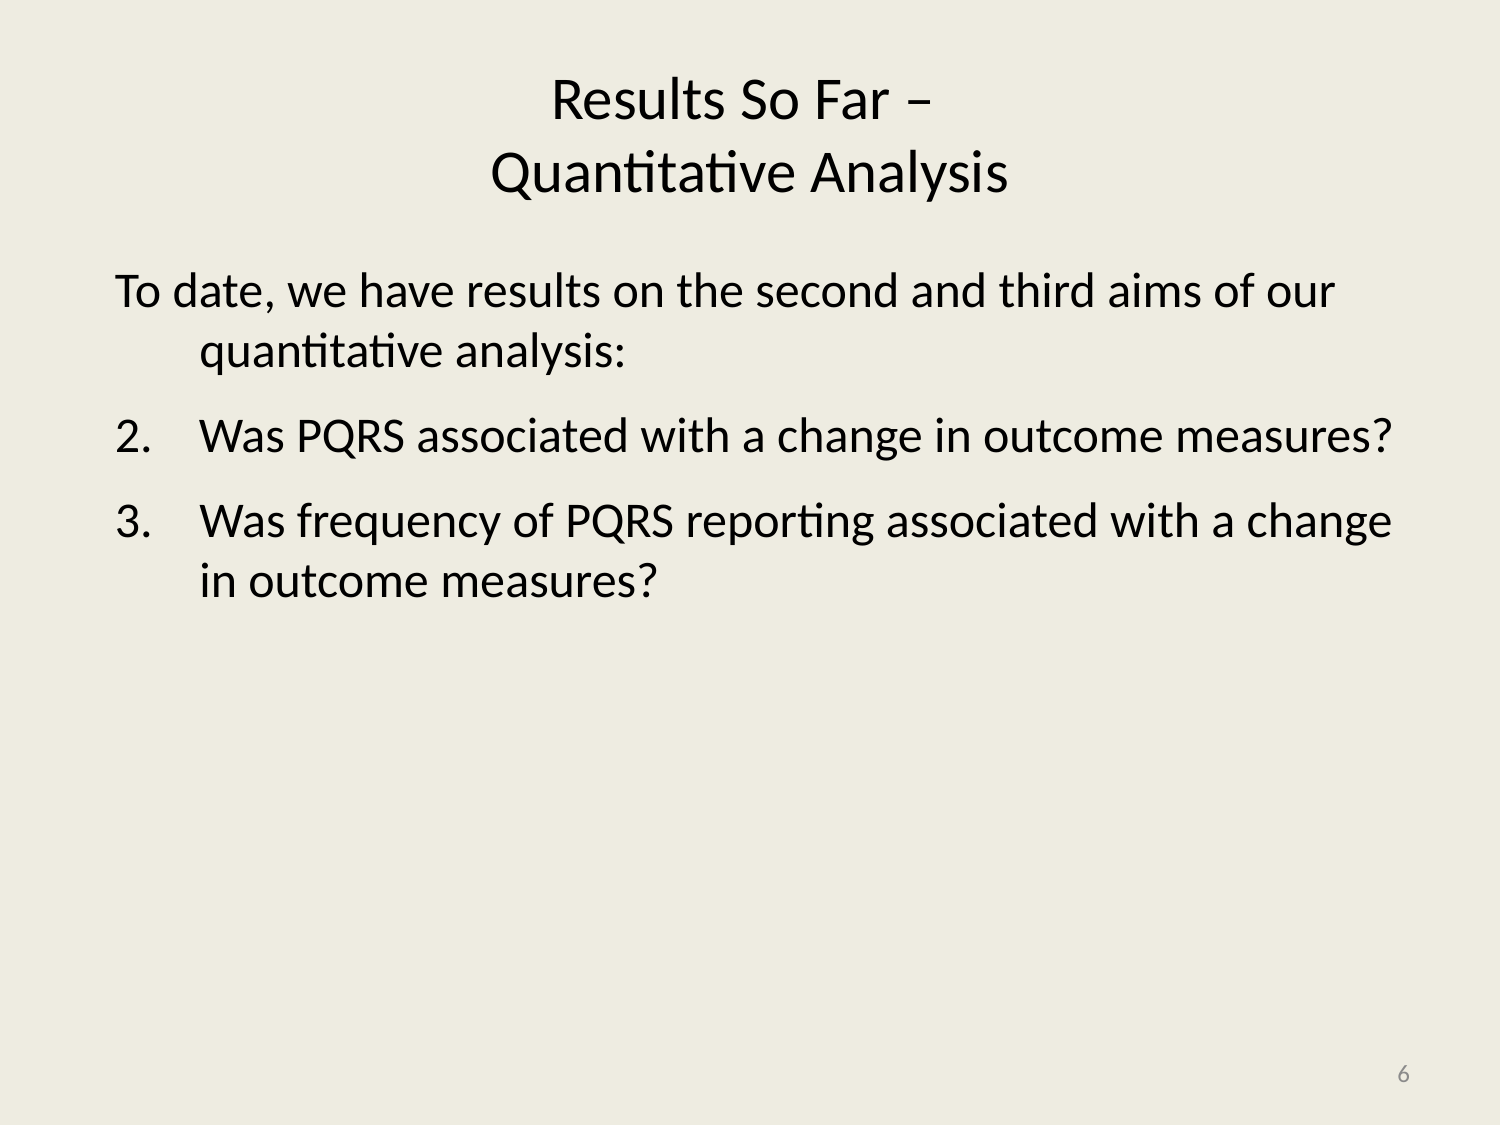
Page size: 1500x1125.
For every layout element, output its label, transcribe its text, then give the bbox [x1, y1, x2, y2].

subtitle To date, we have results on the second and third aims of our quantitative analysis: 2. Was PQRS associated with a change in outcome measures? Was frequency of PQRS reporting associated with a change in outcome measures? [99, 249, 1425, 1063]
title Results So Far – Quantitative Analysis [112, 50, 1388, 213]
slide_number 6 [1074, 1042, 1425, 1103]
